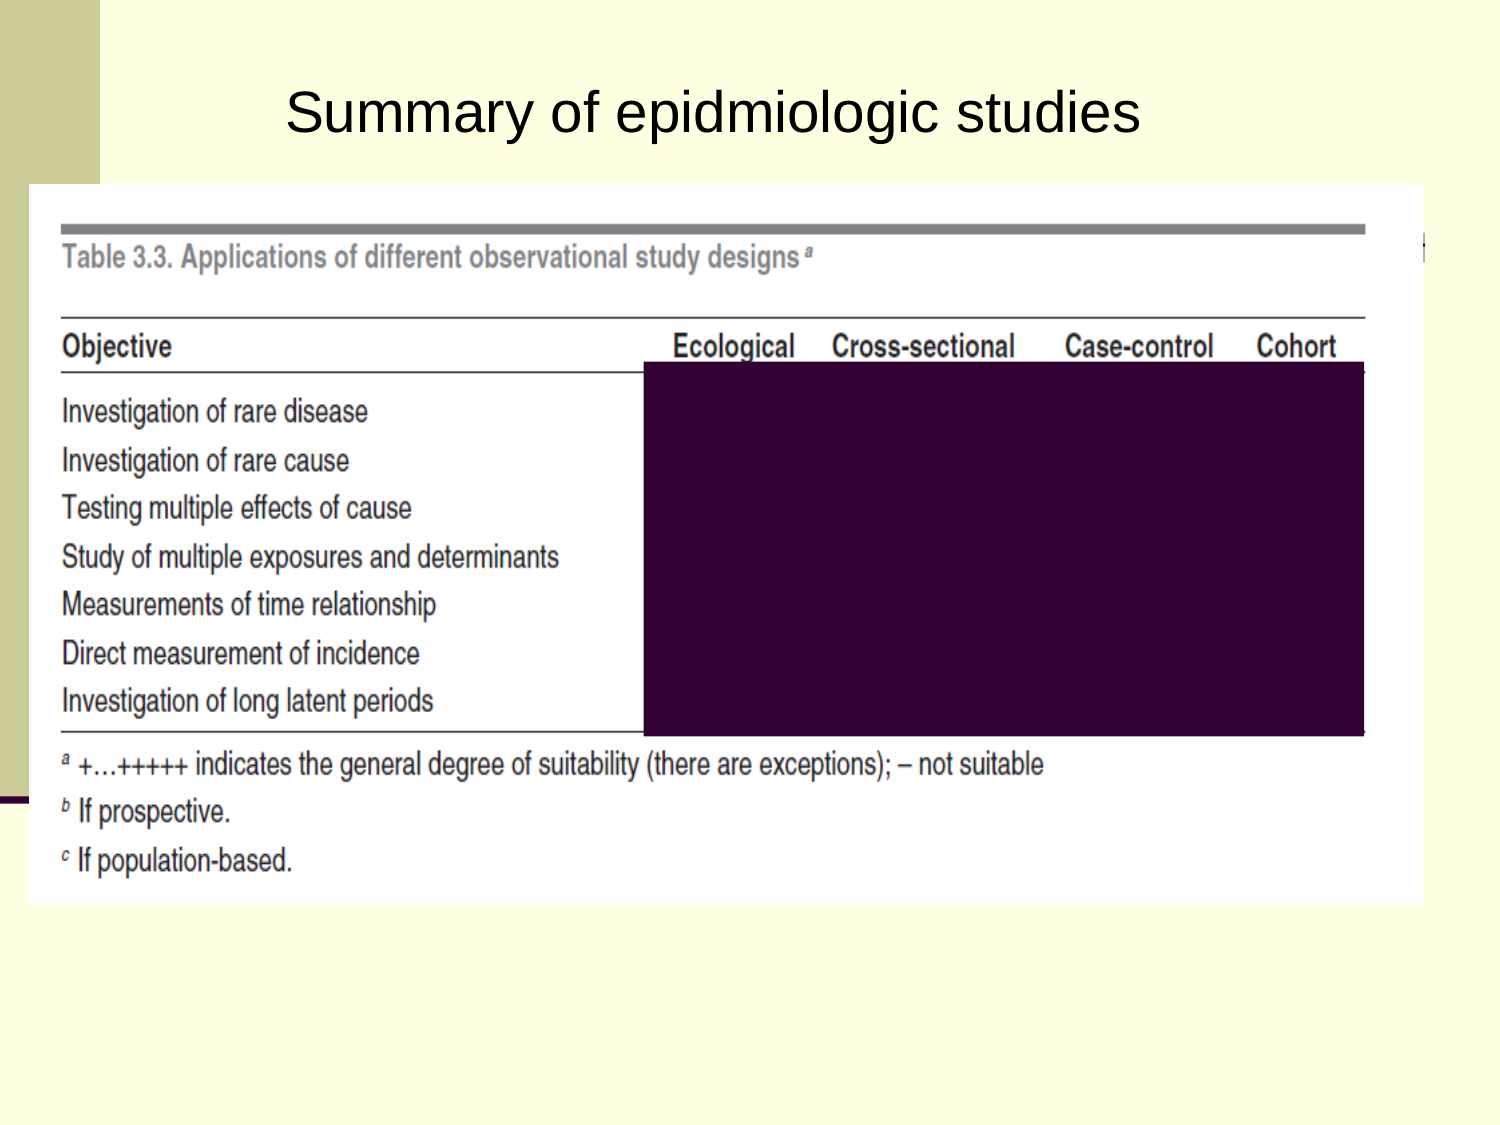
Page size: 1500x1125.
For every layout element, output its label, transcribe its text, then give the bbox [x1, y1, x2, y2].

text_box Summary of epidmiologic studies [270, 66, 1158, 152]
picture [29, 184, 1423, 906]
